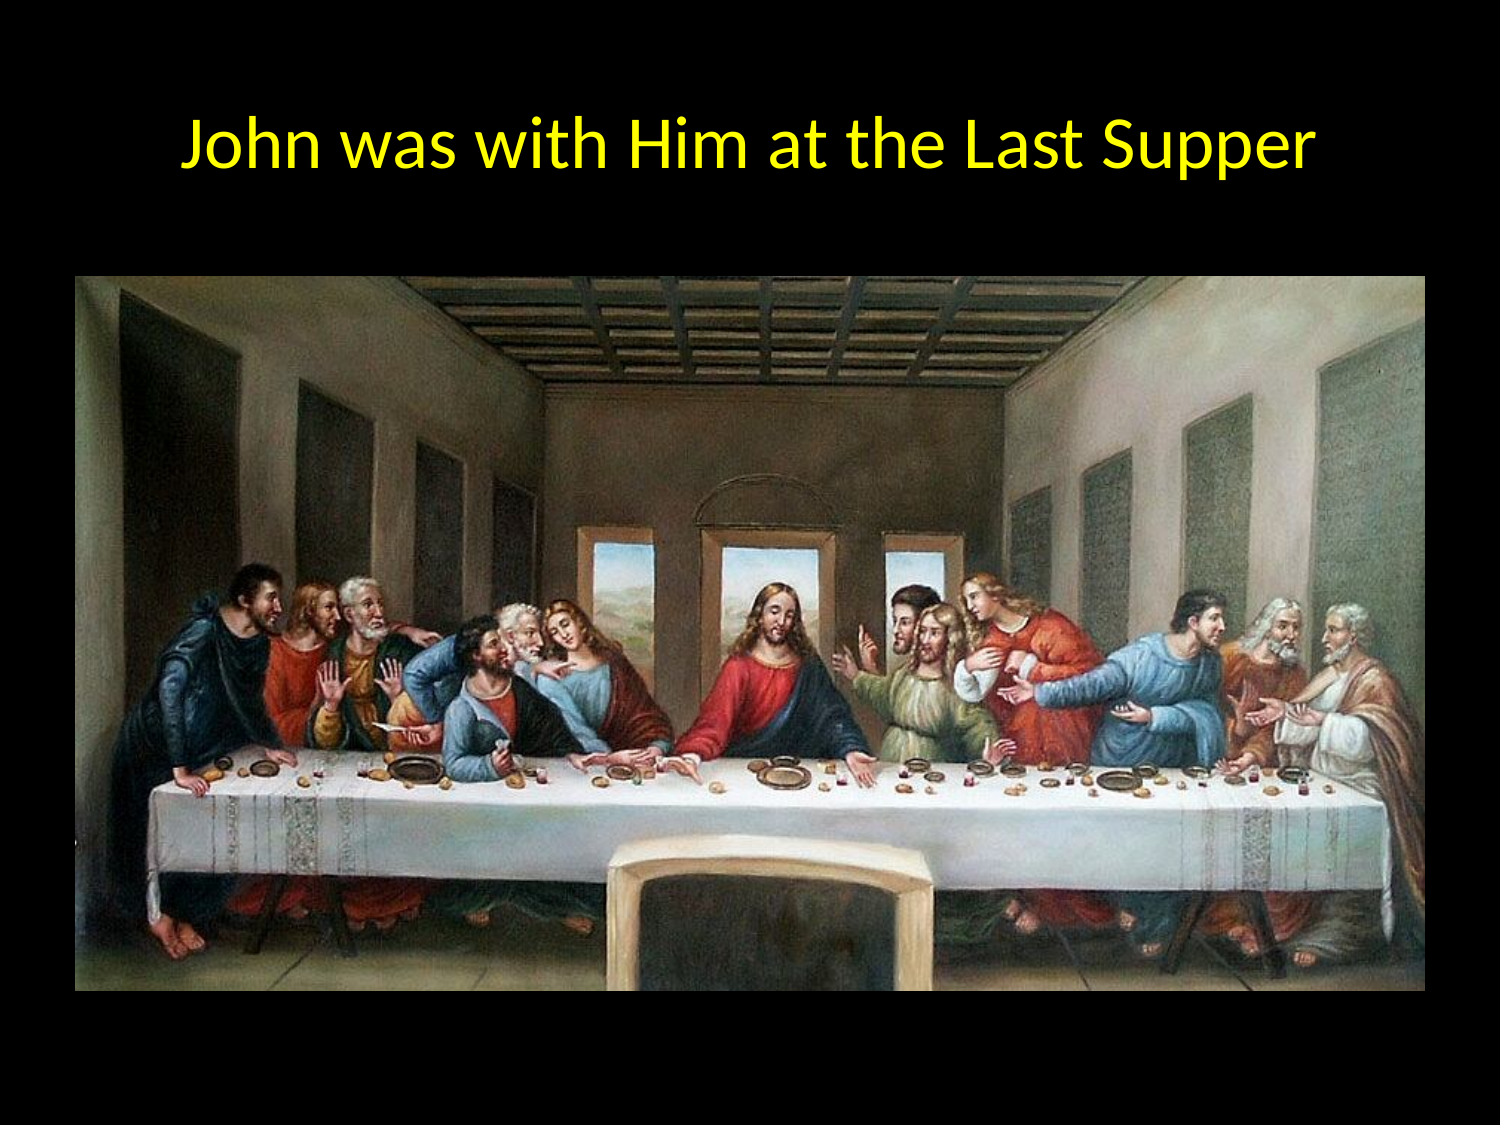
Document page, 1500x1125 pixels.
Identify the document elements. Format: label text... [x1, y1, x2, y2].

title John was with Him at the Last Supper [75, 45, 1425, 233]
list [74, 276, 1426, 992]
